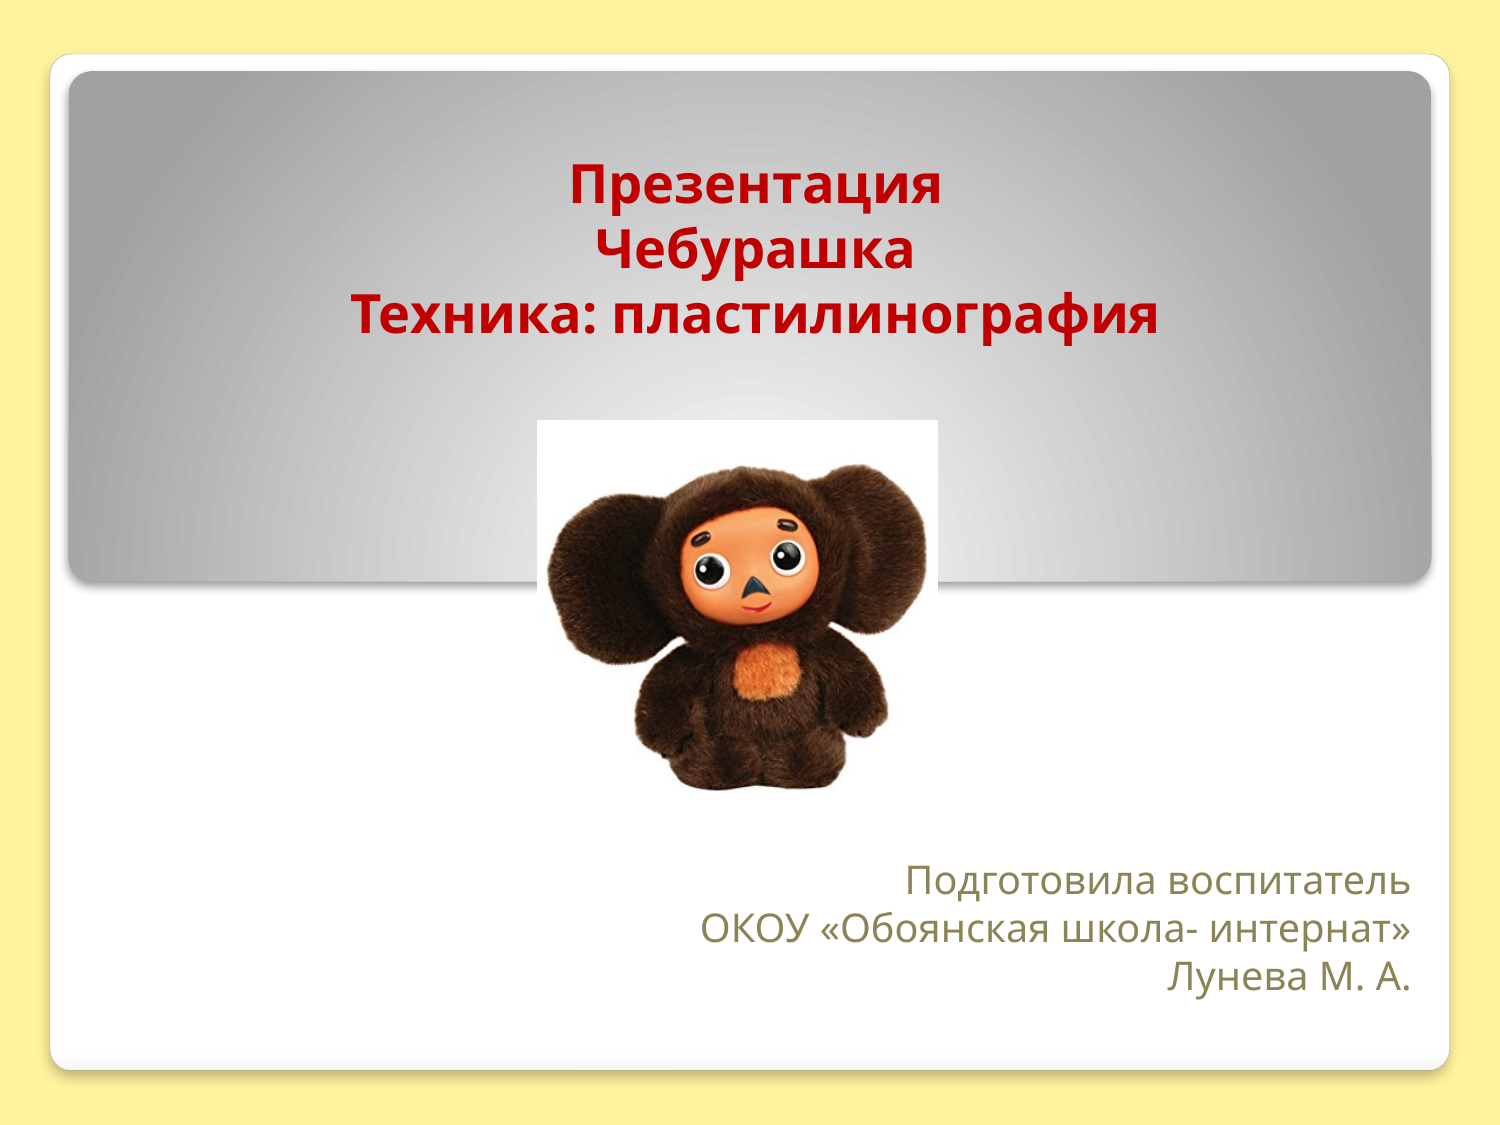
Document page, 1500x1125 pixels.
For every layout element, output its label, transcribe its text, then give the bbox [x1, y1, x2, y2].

title Презентация Чебурашка Техника: пластилинография [118, 140, 1394, 352]
subtitle Подготовила воспитатель ОКОУ «Обоянская школа- интернат» Лунева М. А. [152, 855, 1428, 1006]
picture [537, 420, 938, 821]
